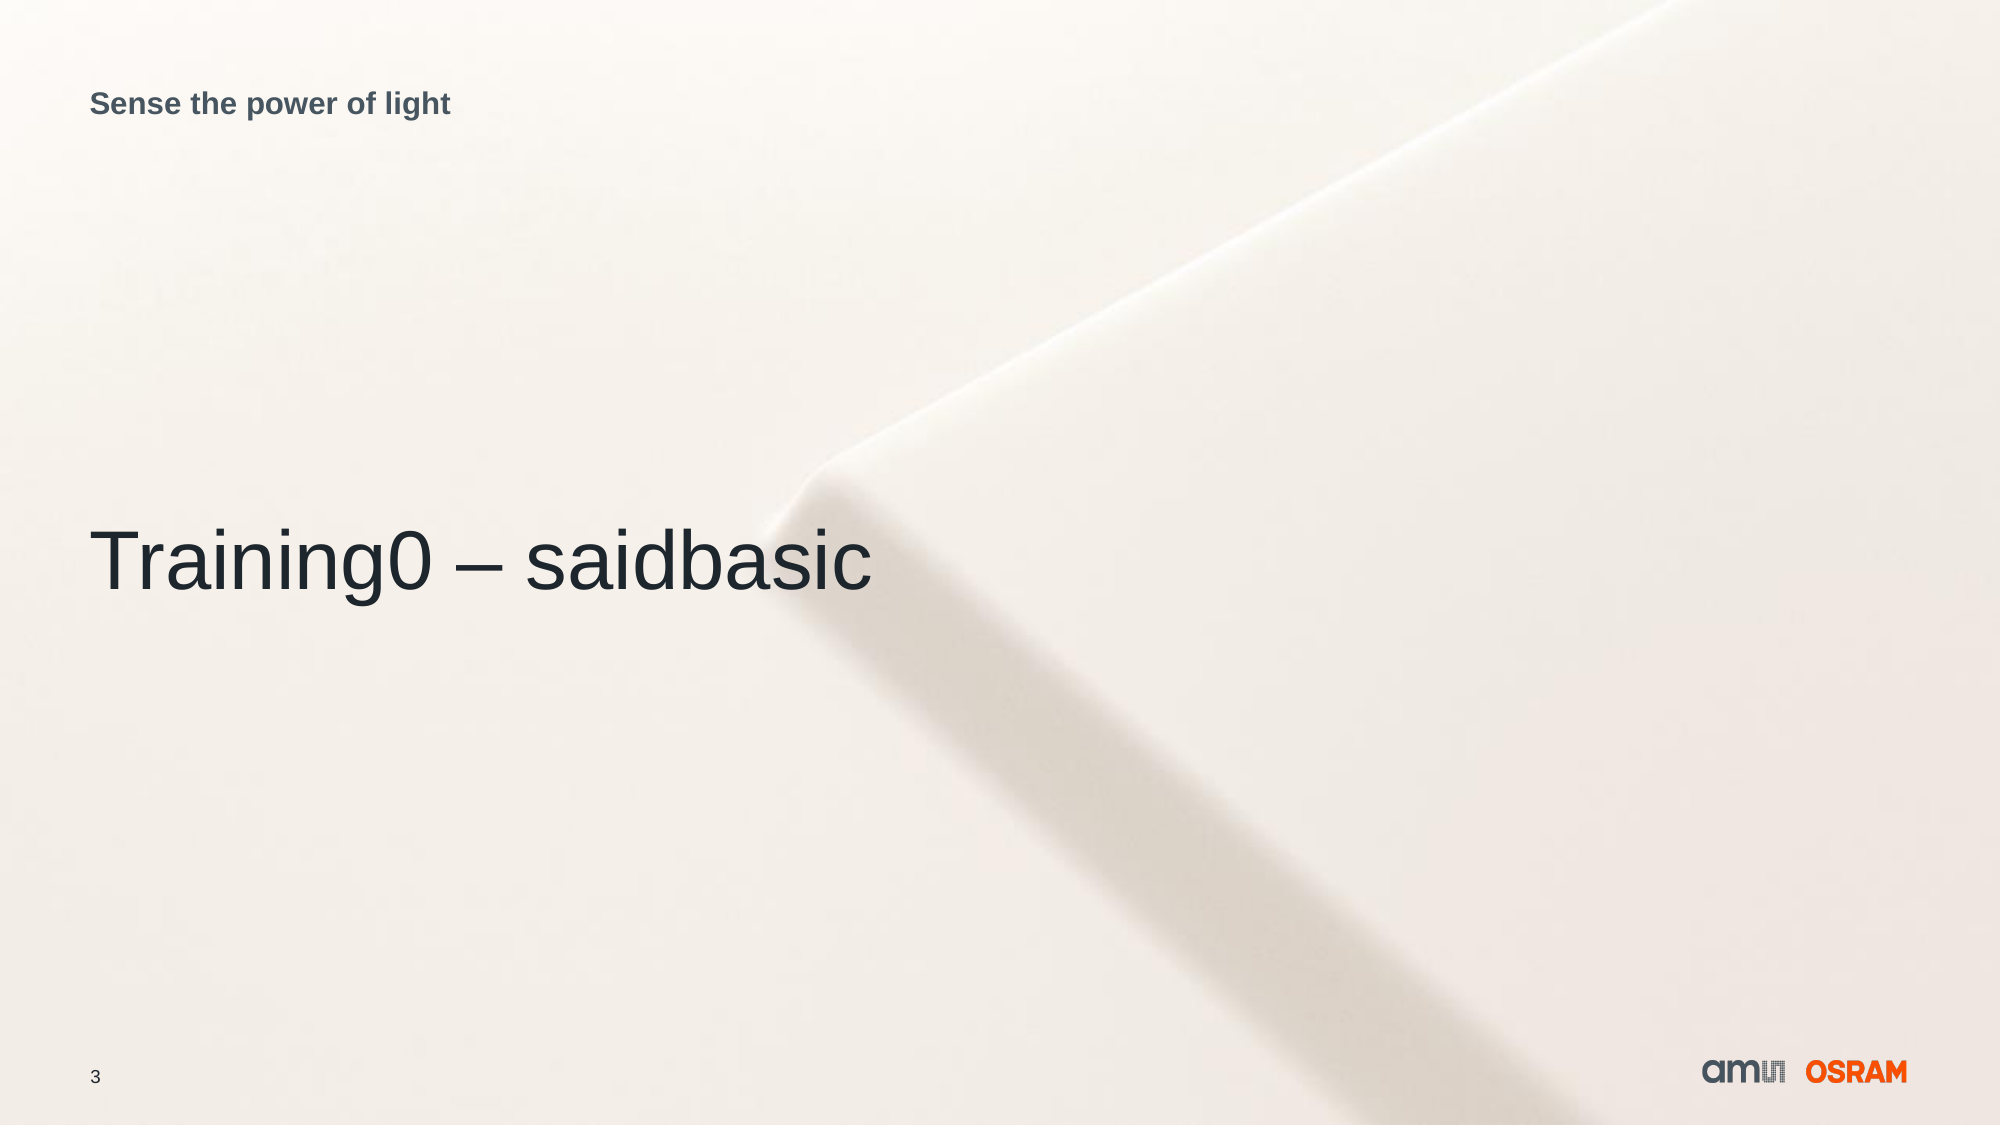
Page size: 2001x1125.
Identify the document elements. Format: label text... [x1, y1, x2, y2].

picture [0, 0, 2000, 1125]
title Training0 – saidbasic [89, 436, 1907, 689]
